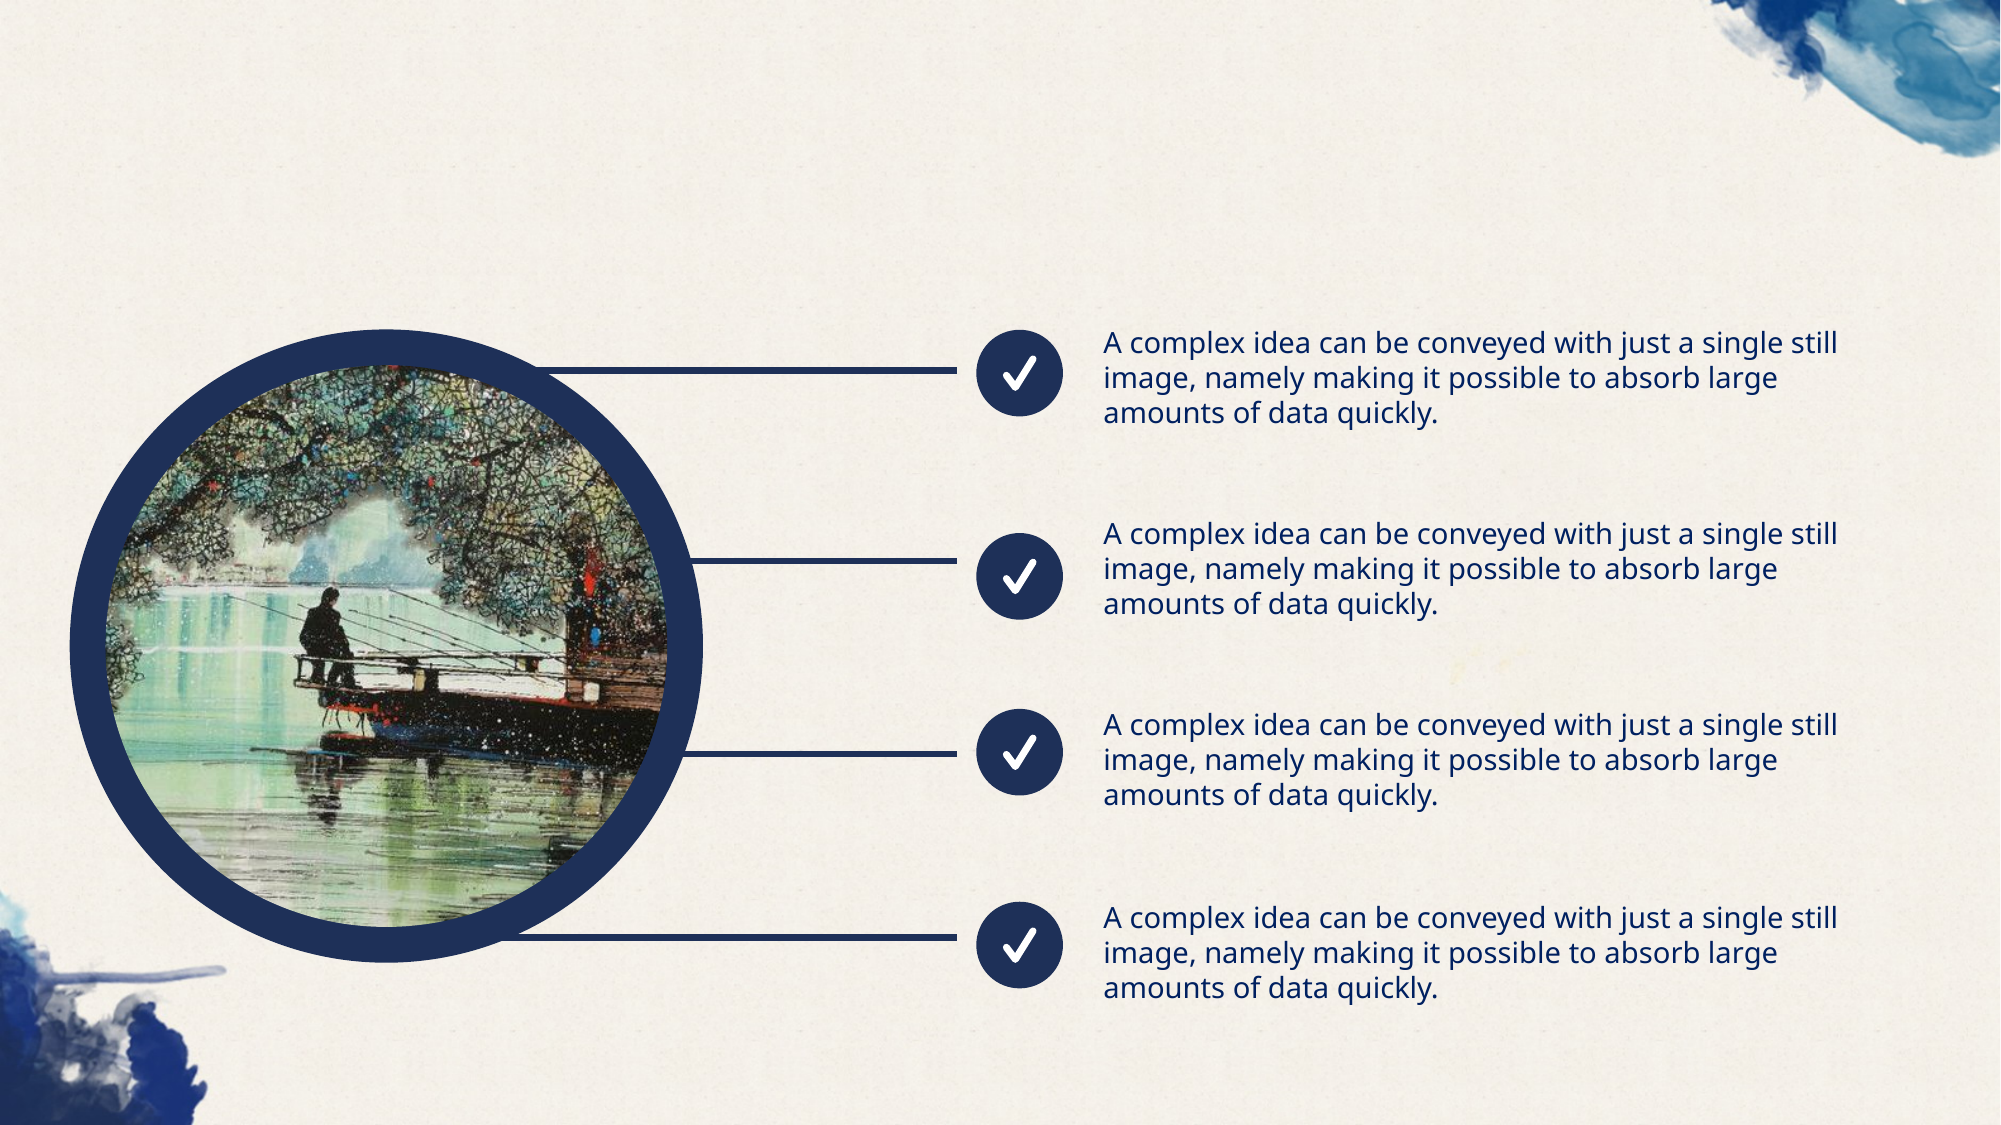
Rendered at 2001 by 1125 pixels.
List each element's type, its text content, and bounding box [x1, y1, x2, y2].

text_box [976, 532, 1063, 620]
text_box A complex idea can be conveyed with just a single still image, namely making it possible to absorb large amounts of data quickly. [1088, 507, 1892, 628]
text_box A complex idea can be conveyed with just a single still image, namely making it possible to absorb large amounts of data quickly. [1088, 892, 1892, 1012]
text_box A complex idea can be conveyed with just a single still image, namely making it possible to absorb large amounts of data quickly. [1088, 698, 1892, 819]
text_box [69, 329, 703, 963]
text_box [976, 708, 1063, 796]
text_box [976, 901, 1063, 989]
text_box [976, 329, 1063, 417]
text_box A complex idea can be conveyed with just a single still image, namely making it possible to absorb large amounts of data quickly. [1088, 317, 1892, 437]
picture [0, 0, 2001, 1125]
